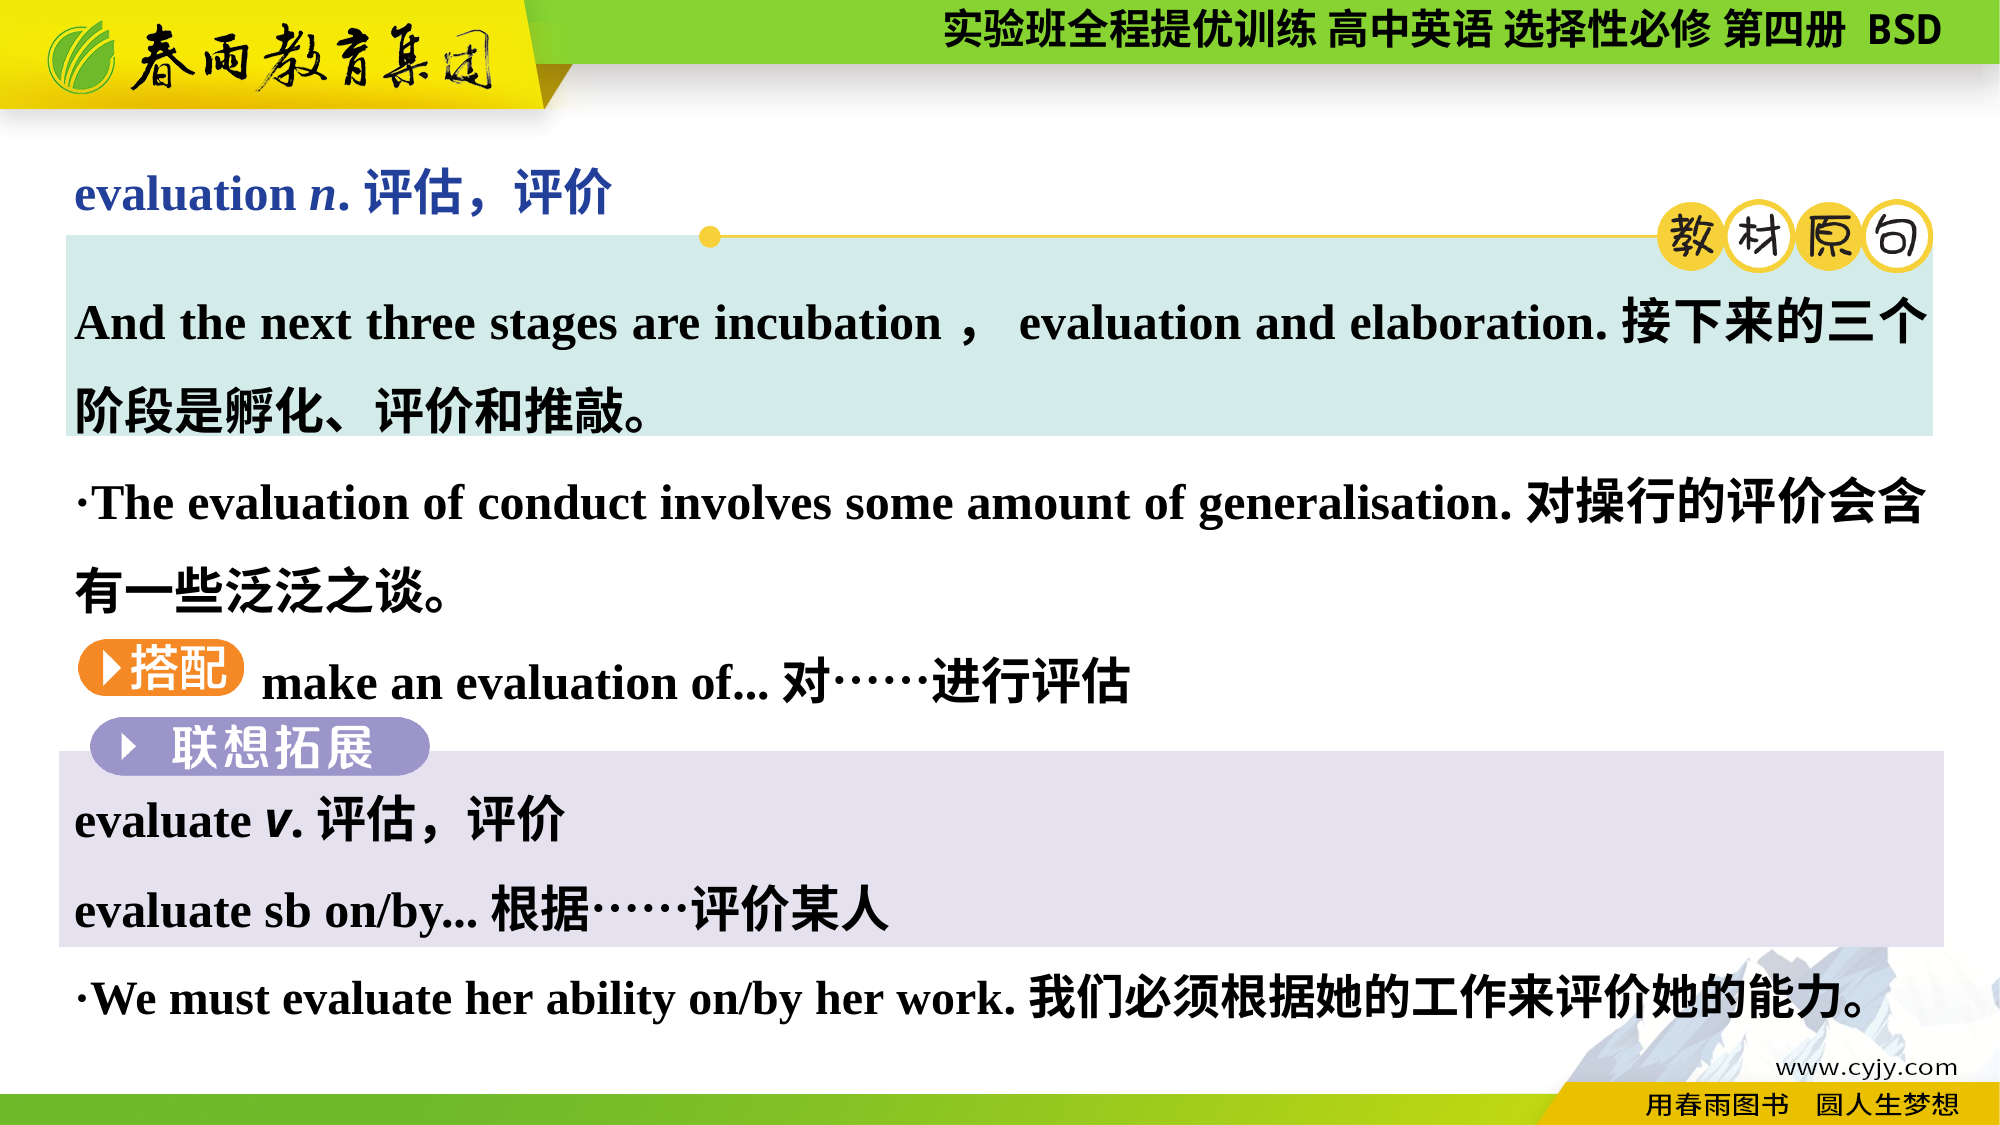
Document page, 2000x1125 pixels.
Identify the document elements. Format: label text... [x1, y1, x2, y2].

text_box evaluate v.评估，评价 evaluate sb on/by...根据……评价某人 ·We must evaluate her ability on/by her work.我们必须根据她的工作来评价她的能力。 [59, 956, 1944, 1032]
list evaluation n.评估，评价 And the next three stages are incubation，evaluation and elaboration.接下来的三个阶段是孵化、评价和推敲。 ·The evaluation of conduct involves some amount of generalisation.对操行的评价会含有一些泛泛之谈。 make an evaluation of...对……进行评估 [59, 122, 1944, 750]
picture [0, 0, 2000, 1125]
